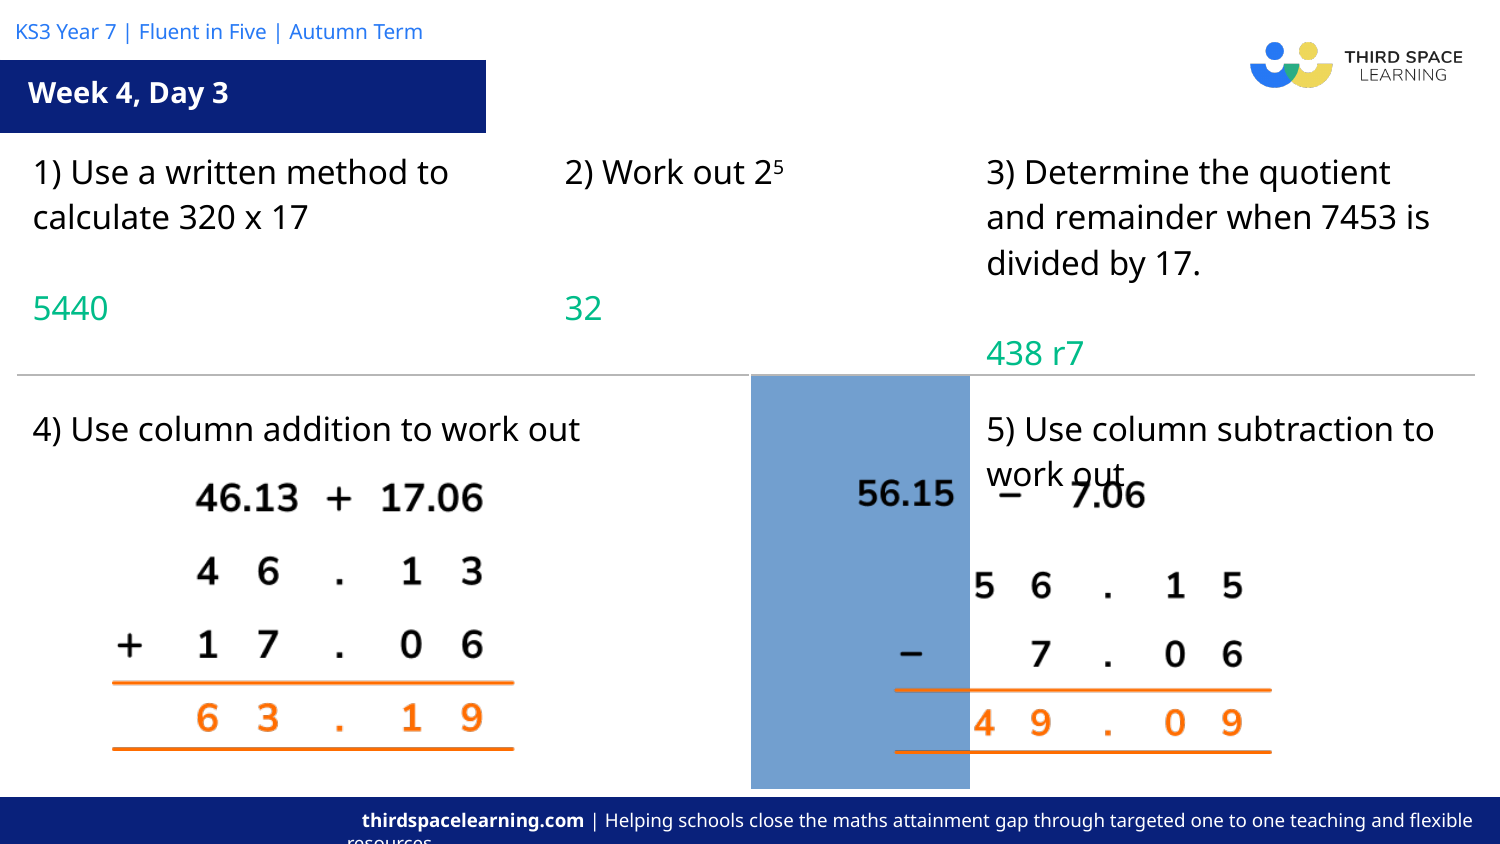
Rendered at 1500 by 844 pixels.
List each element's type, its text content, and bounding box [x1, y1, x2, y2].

picture [112, 471, 516, 751]
table_header 1) Use a written method to calculate 320 x 17 5440 [19, 142, 549, 374]
picture [855, 468, 1273, 754]
table_cell 5) Use column subtraction to work out [972, 376, 1474, 788]
table_header 3) Determine the quotient and remainder when 7453 is divided by 17. 438 r7 [972, 142, 1474, 374]
text_box Week 4, Day 3 [13, 59, 383, 125]
picture [1250, 33, 1465, 99]
table_header 2) Work out 25 32 [550, 142, 970, 374]
table_cell 4) Use column addition to work out [19, 376, 749, 788]
